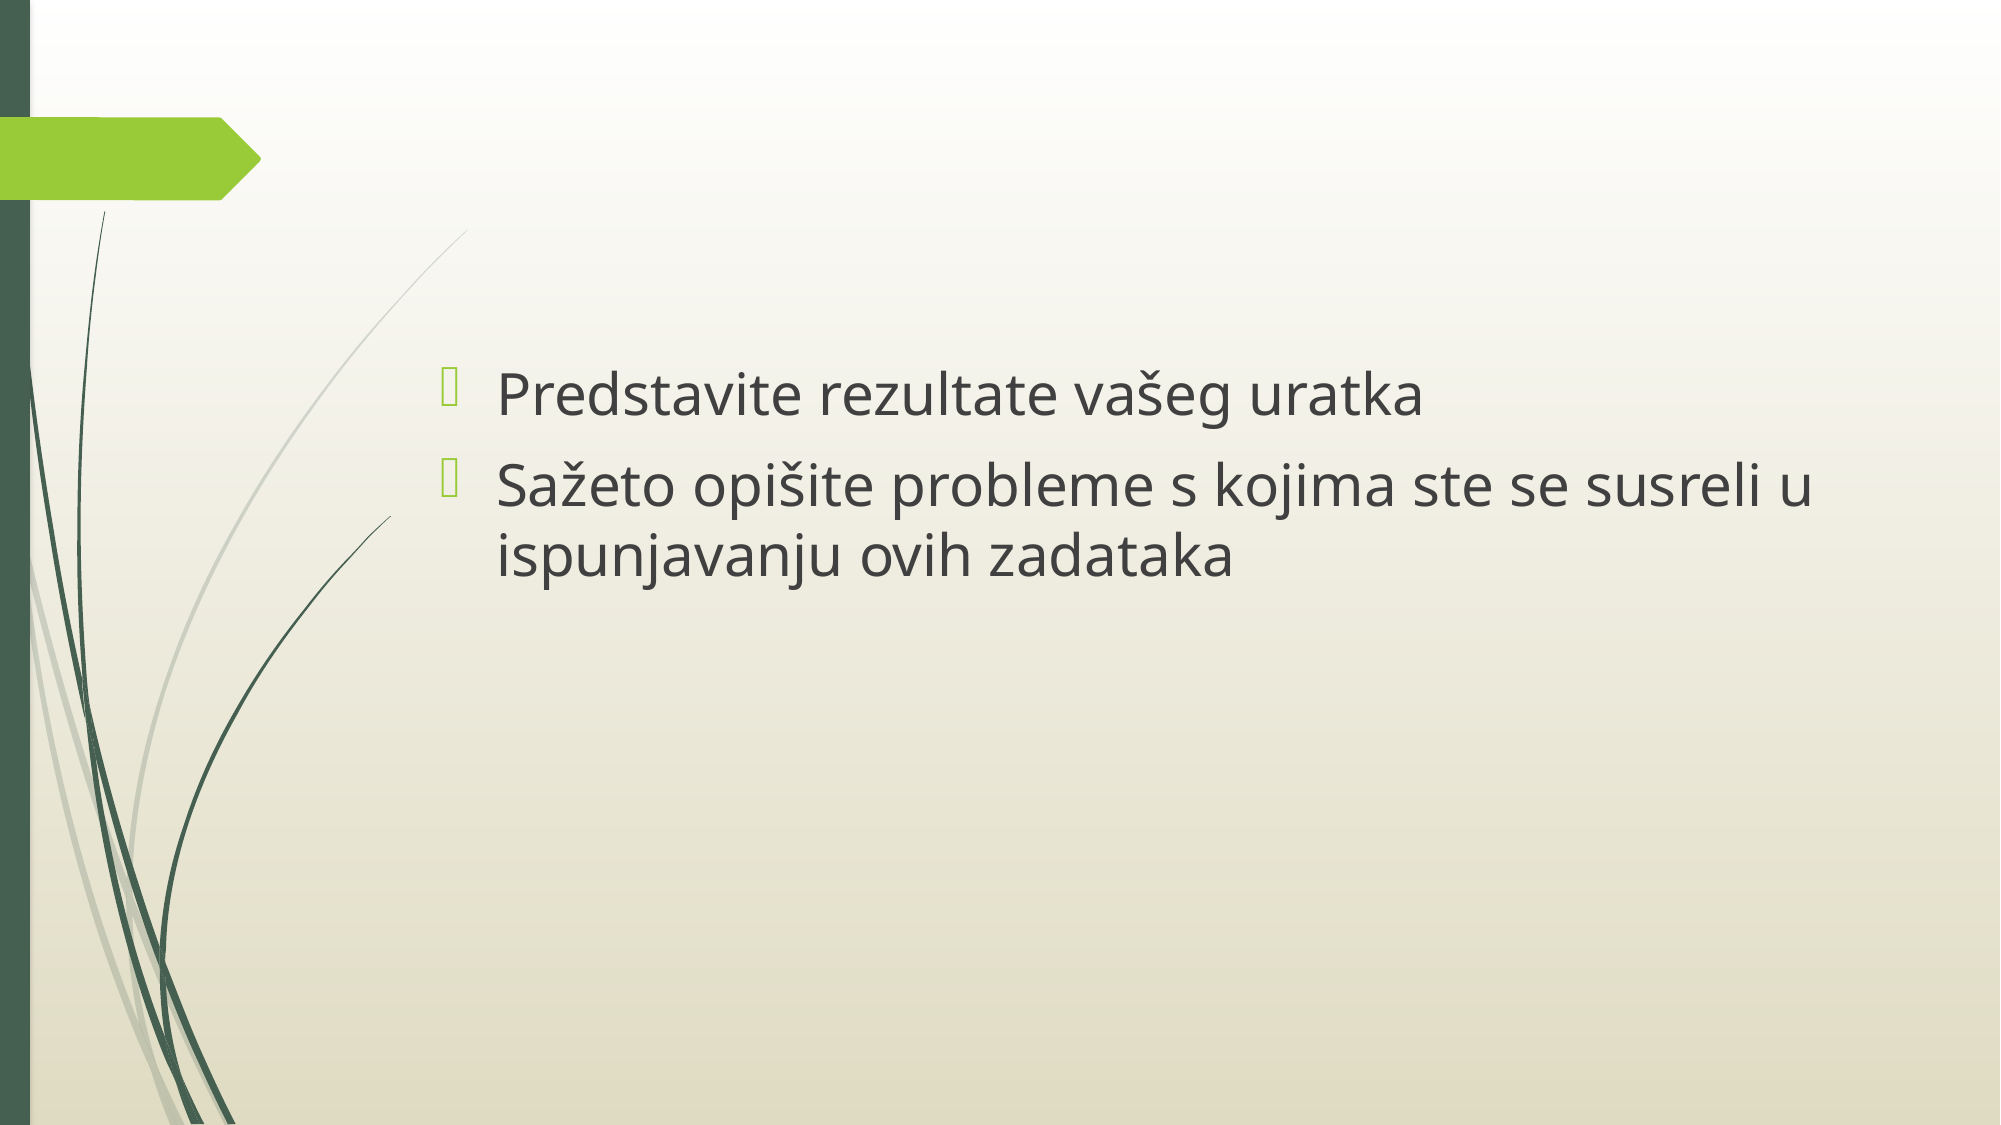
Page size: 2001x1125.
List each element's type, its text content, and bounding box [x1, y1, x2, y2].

list Predstavite rezultate vašeg uratka Sažeto opišite probleme s kojima ste se susreli u ispunjavanju ovih zadataka [424, 350, 1888, 970]
